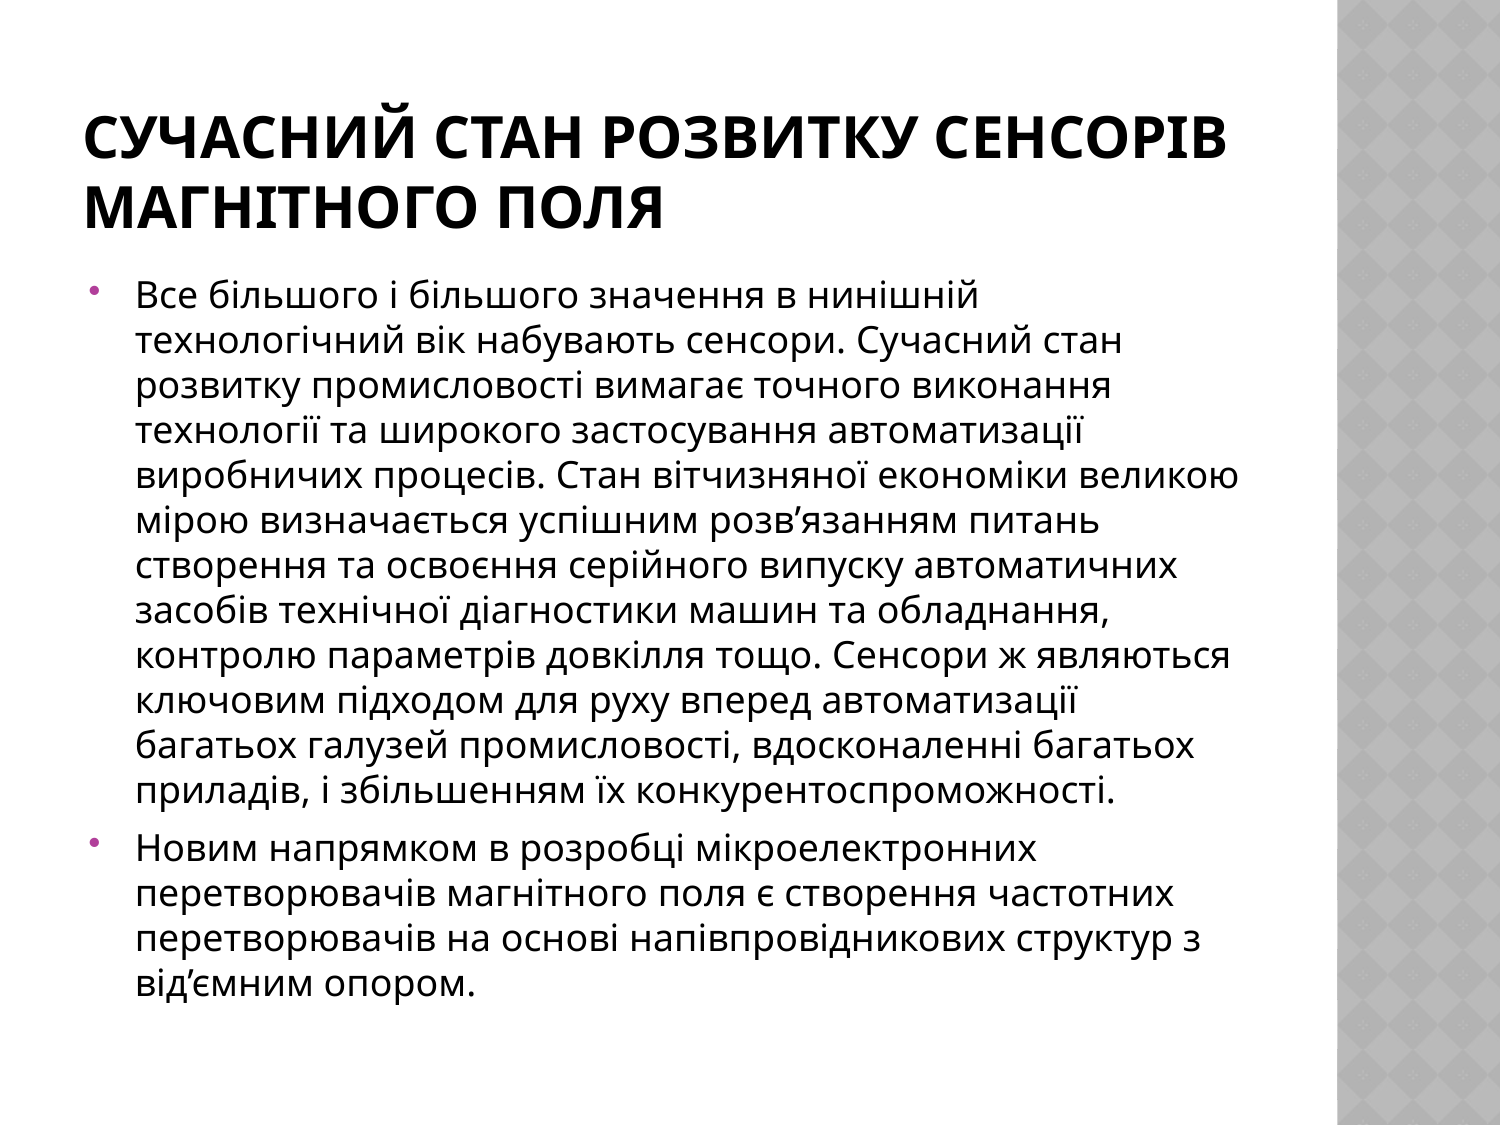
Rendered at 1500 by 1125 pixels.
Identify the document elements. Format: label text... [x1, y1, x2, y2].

title СУЧАСНИЙ СТАН РОЗВИТКУ СЕНСОРІВ МАГНІТНОГО ПОЛЯ [75, 52, 1263, 240]
list Все більшого і більшого значення в нинішній технологічний вік набувають сенсори. Сучасний стан розвитку промисловості вимагає точного виконання технології та широкого застосування автоматизації виробничих процесів. Стан вітчизняної економіки великою мірою визначається успішним розв’язанням питань створення та освоєння серійного випуску автоматичних засобів технічної діагностики машин та обладнання, контролю параметрів довкілля тощо. Сенсори ж являються ключовим підходом для руху вперед автоматизації багатьох галузей промисловості, вдосконаленні багатьох приладів, і збільшенням їх конкурентоспроможності. Новим напрямком в розробці мікроелектронних перетворювачів магнітного поля є створення частотних перетворювачів на основі напівпровідникових структур з від’ємним опором. [75, 264, 1263, 1059]
